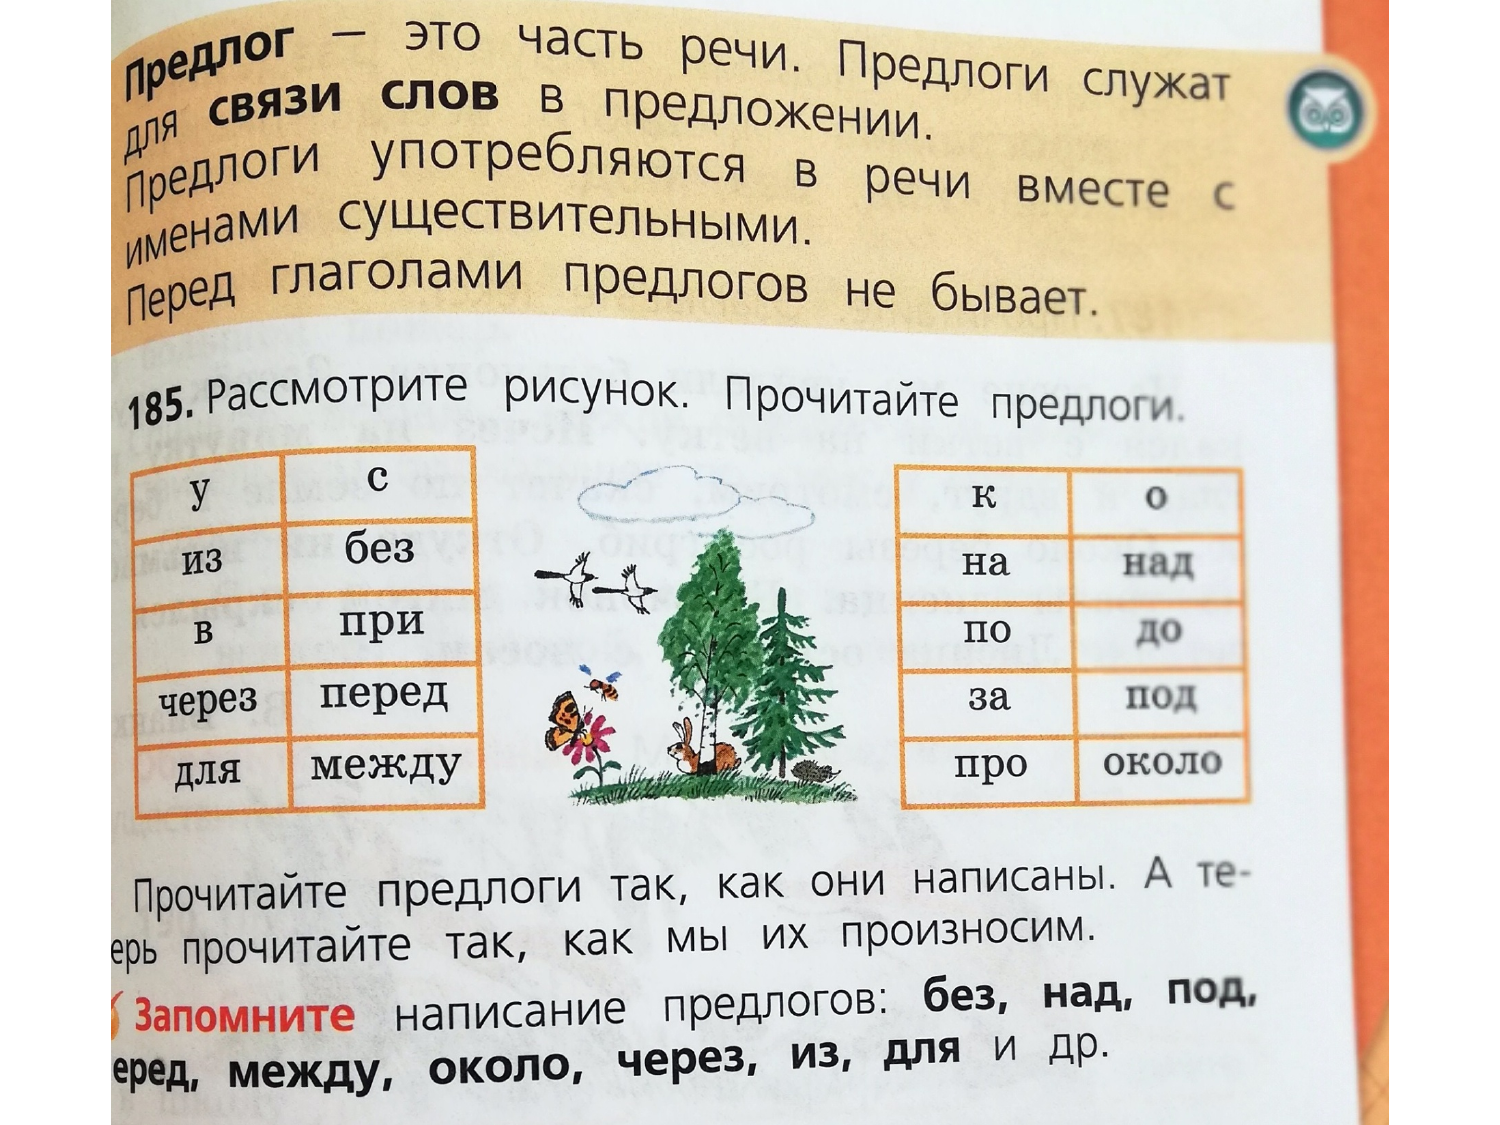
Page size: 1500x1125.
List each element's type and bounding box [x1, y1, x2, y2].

picture [111, 0, 1389, 1125]
